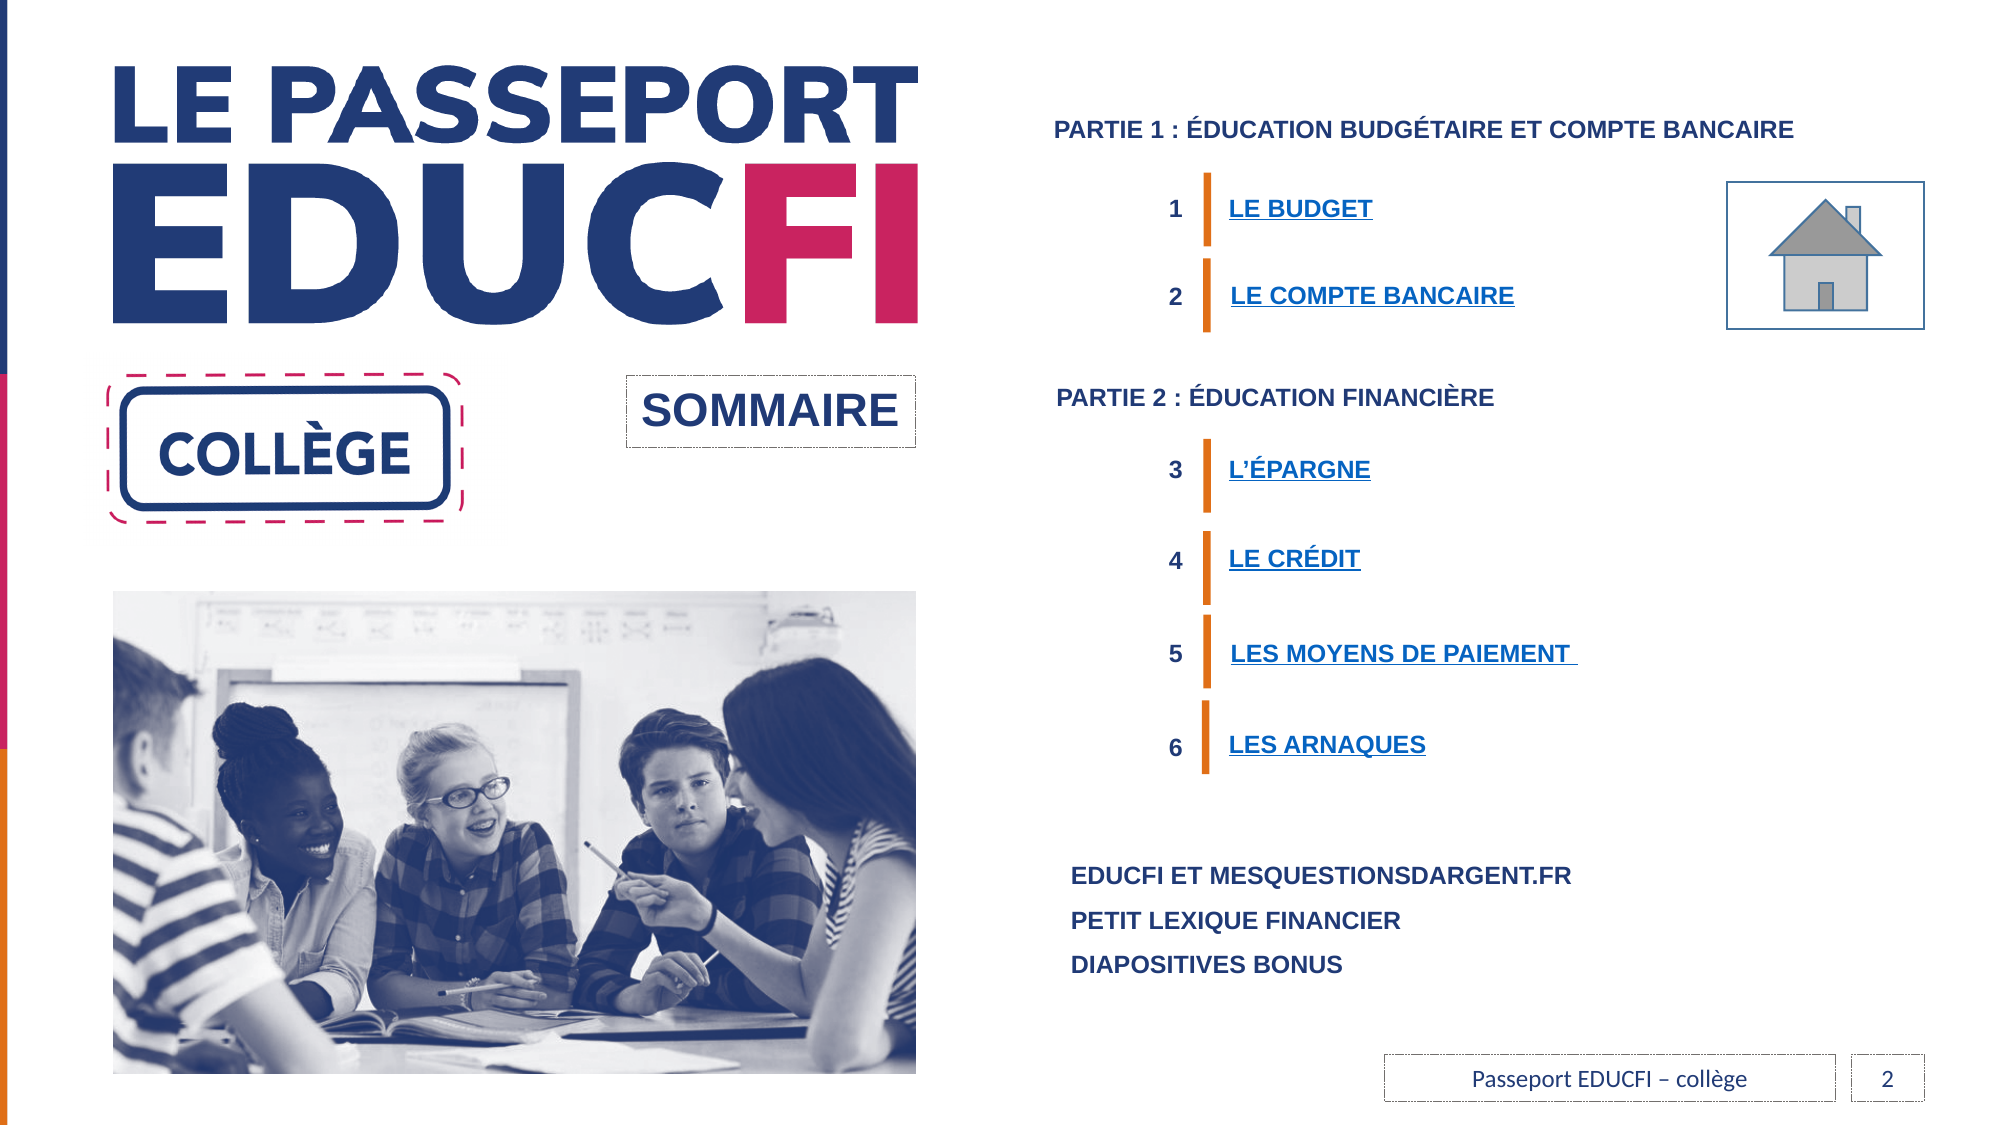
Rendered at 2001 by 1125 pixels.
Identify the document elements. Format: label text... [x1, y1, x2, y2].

list L’épargne [1214, 448, 1601, 492]
text_box [1203, 172, 1212, 248]
text_box [1202, 613, 1212, 689]
slide_number 2 [1851, 1054, 1925, 1102]
text_box LES ARNAQUES [1213, 724, 1490, 766]
list Partie 1 : Éducation budgétaire et compte bancaire [1038, 108, 1955, 152]
picture [83, 352, 508, 546]
list le crédit [1214, 538, 1559, 581]
picture [113, 591, 916, 1074]
list 1 [1154, 187, 1203, 231]
list 5 [1154, 618, 1203, 692]
text_box EDUCFI et Mesquestionsdargent.fr Petit Lexique financier Diapositives bonus [1063, 852, 1591, 1013]
picture [0, 0, 8, 1125]
title SOMMAIRE [626, 375, 916, 448]
list 6 [1154, 712, 1203, 785]
text_box [1202, 530, 1212, 606]
text_box [1202, 257, 1212, 333]
footer Passeport EDUCFI – collège [1384, 1054, 1836, 1102]
list 4 [1154, 525, 1203, 598]
list LES MOYENS DE PAIEMENT [1215, 632, 1689, 676]
list 3 [1154, 433, 1203, 507]
list Le budget [1214, 188, 1582, 231]
picture [113, 65, 918, 325]
text_box [1202, 438, 1212, 514]
list 2 [1154, 276, 1203, 319]
text_box [1726, 181, 1925, 330]
text_box [1201, 699, 1210, 775]
list Le compte bancaire [1215, 260, 1670, 333]
list Partie 2 : Éducation Financière [1041, 376, 1955, 420]
